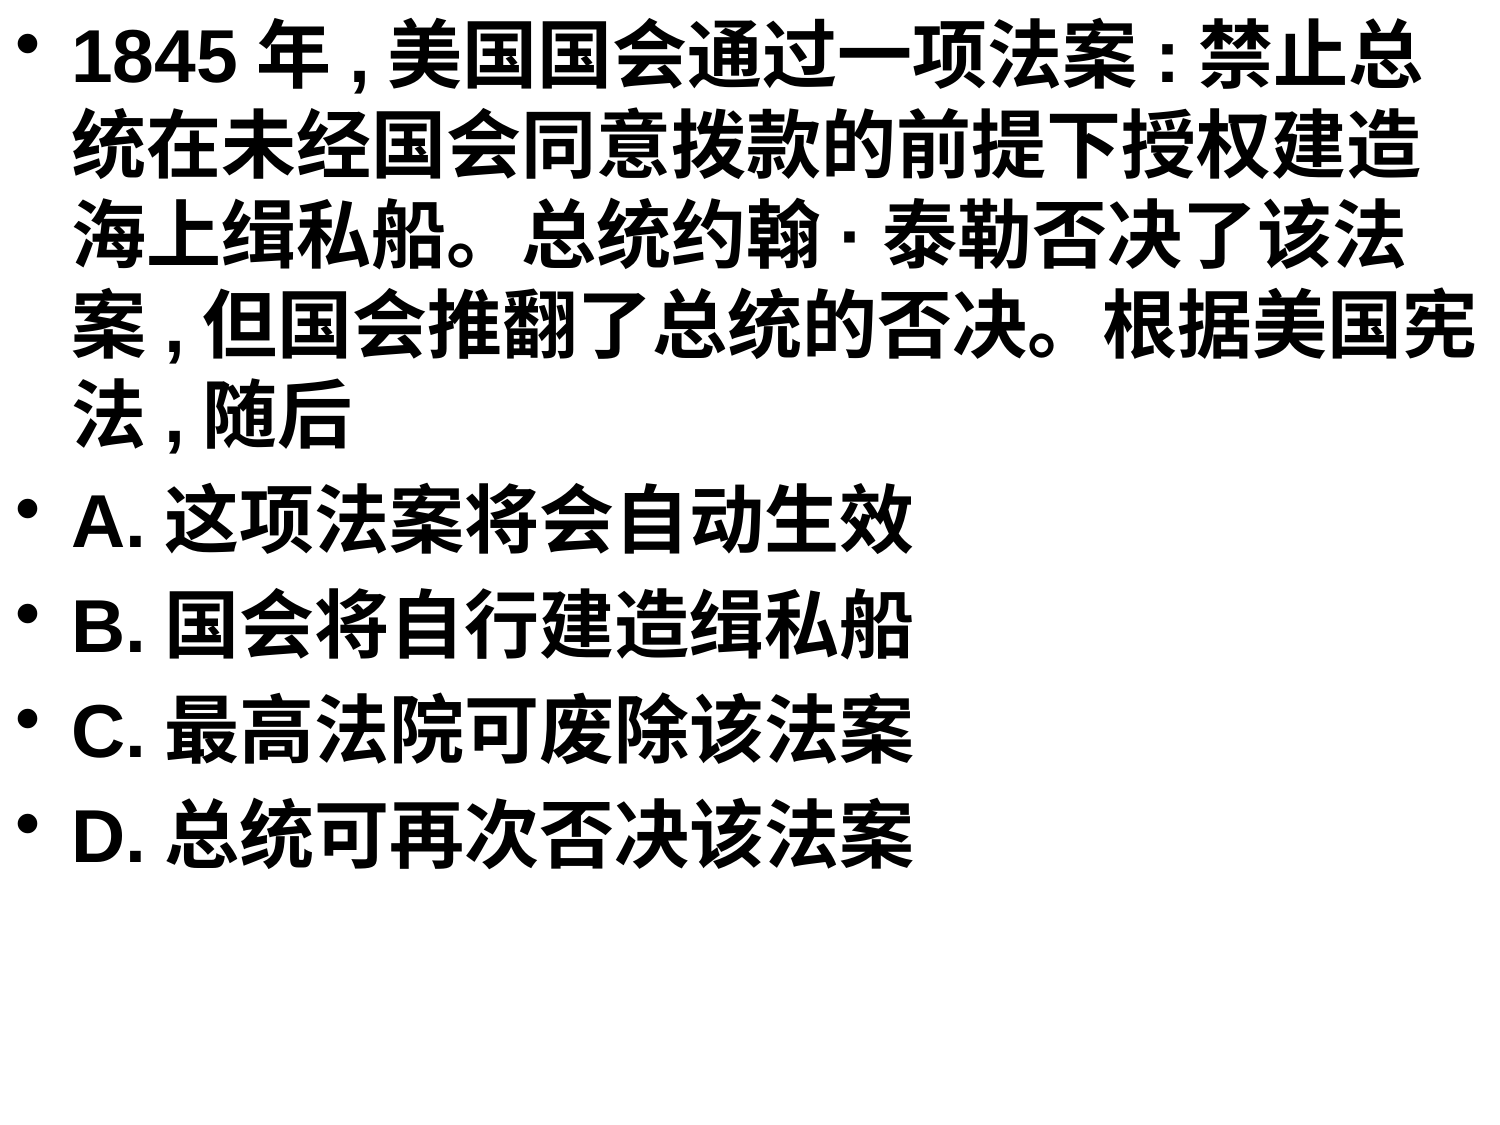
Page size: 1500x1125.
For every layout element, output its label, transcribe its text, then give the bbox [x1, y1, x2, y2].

list 1845年,美国国会通过一项法案:禁止总统在未经国会同意拨款的前提下授权建造海上缉私船。总统约翰·泰勒否决了该法案,但国会推翻了总统的否决。根据美国宪法,随后 A.这项法案将会自动生效 B.国会将自行建造缉私船 C.最高法院可废除该法案 D.总统可再次否决该法案 [0, 0, 1500, 1125]
